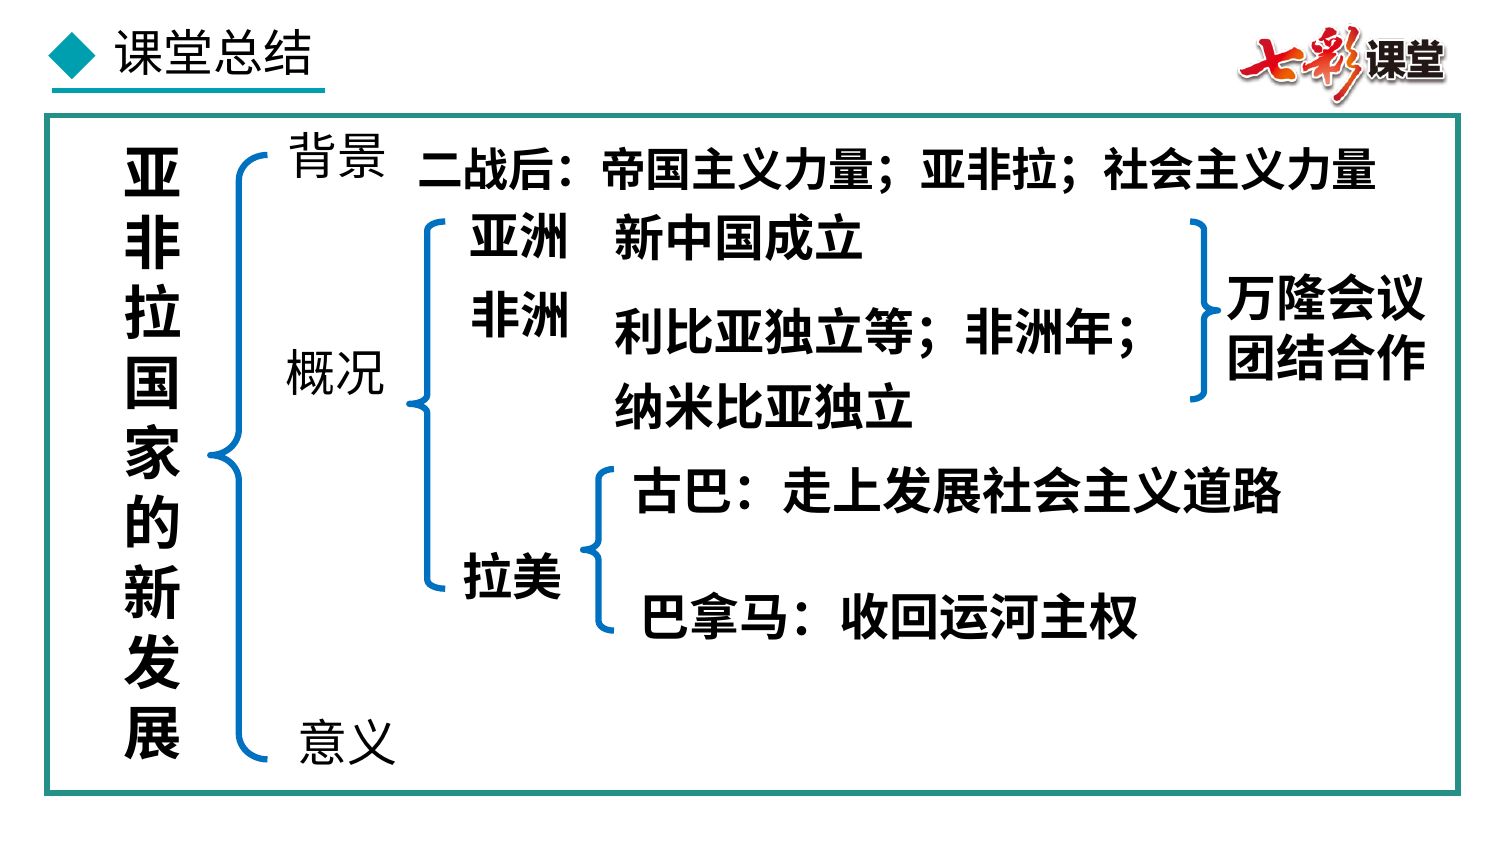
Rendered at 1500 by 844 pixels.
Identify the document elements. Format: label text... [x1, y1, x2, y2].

text_box [409, 221, 446, 589]
text_box [210, 154, 268, 760]
text_box 万隆会议 团结合作 [1207, 256, 1466, 372]
text_box 意义 [278, 702, 417, 781]
text_box 拉美 [444, 536, 583, 616]
text_box [1190, 221, 1207, 400]
picture [1234, 20, 1451, 108]
text_box 非洲 [451, 274, 614, 354]
text_box 概况 [268, 331, 405, 411]
text_box 利比亚独立等；非洲年；纳米比亚独立 [595, 276, 1177, 446]
text_box 亚洲 [450, 194, 599, 274]
text_box 新中国成立 [599, 203, 884, 276]
text_box 二战后：帝国主义力量；亚非拉；社会主义力量 [402, 121, 1439, 203]
text_box 亚非拉国家的新发展 [87, 126, 217, 776]
text_box 古巴：走上发展社会主义道路 [613, 435, 1409, 530]
text_box 巴拿马：收回运河主权 [620, 576, 1159, 655]
text_box [583, 469, 614, 631]
text_box 背景 [268, 115, 407, 194]
